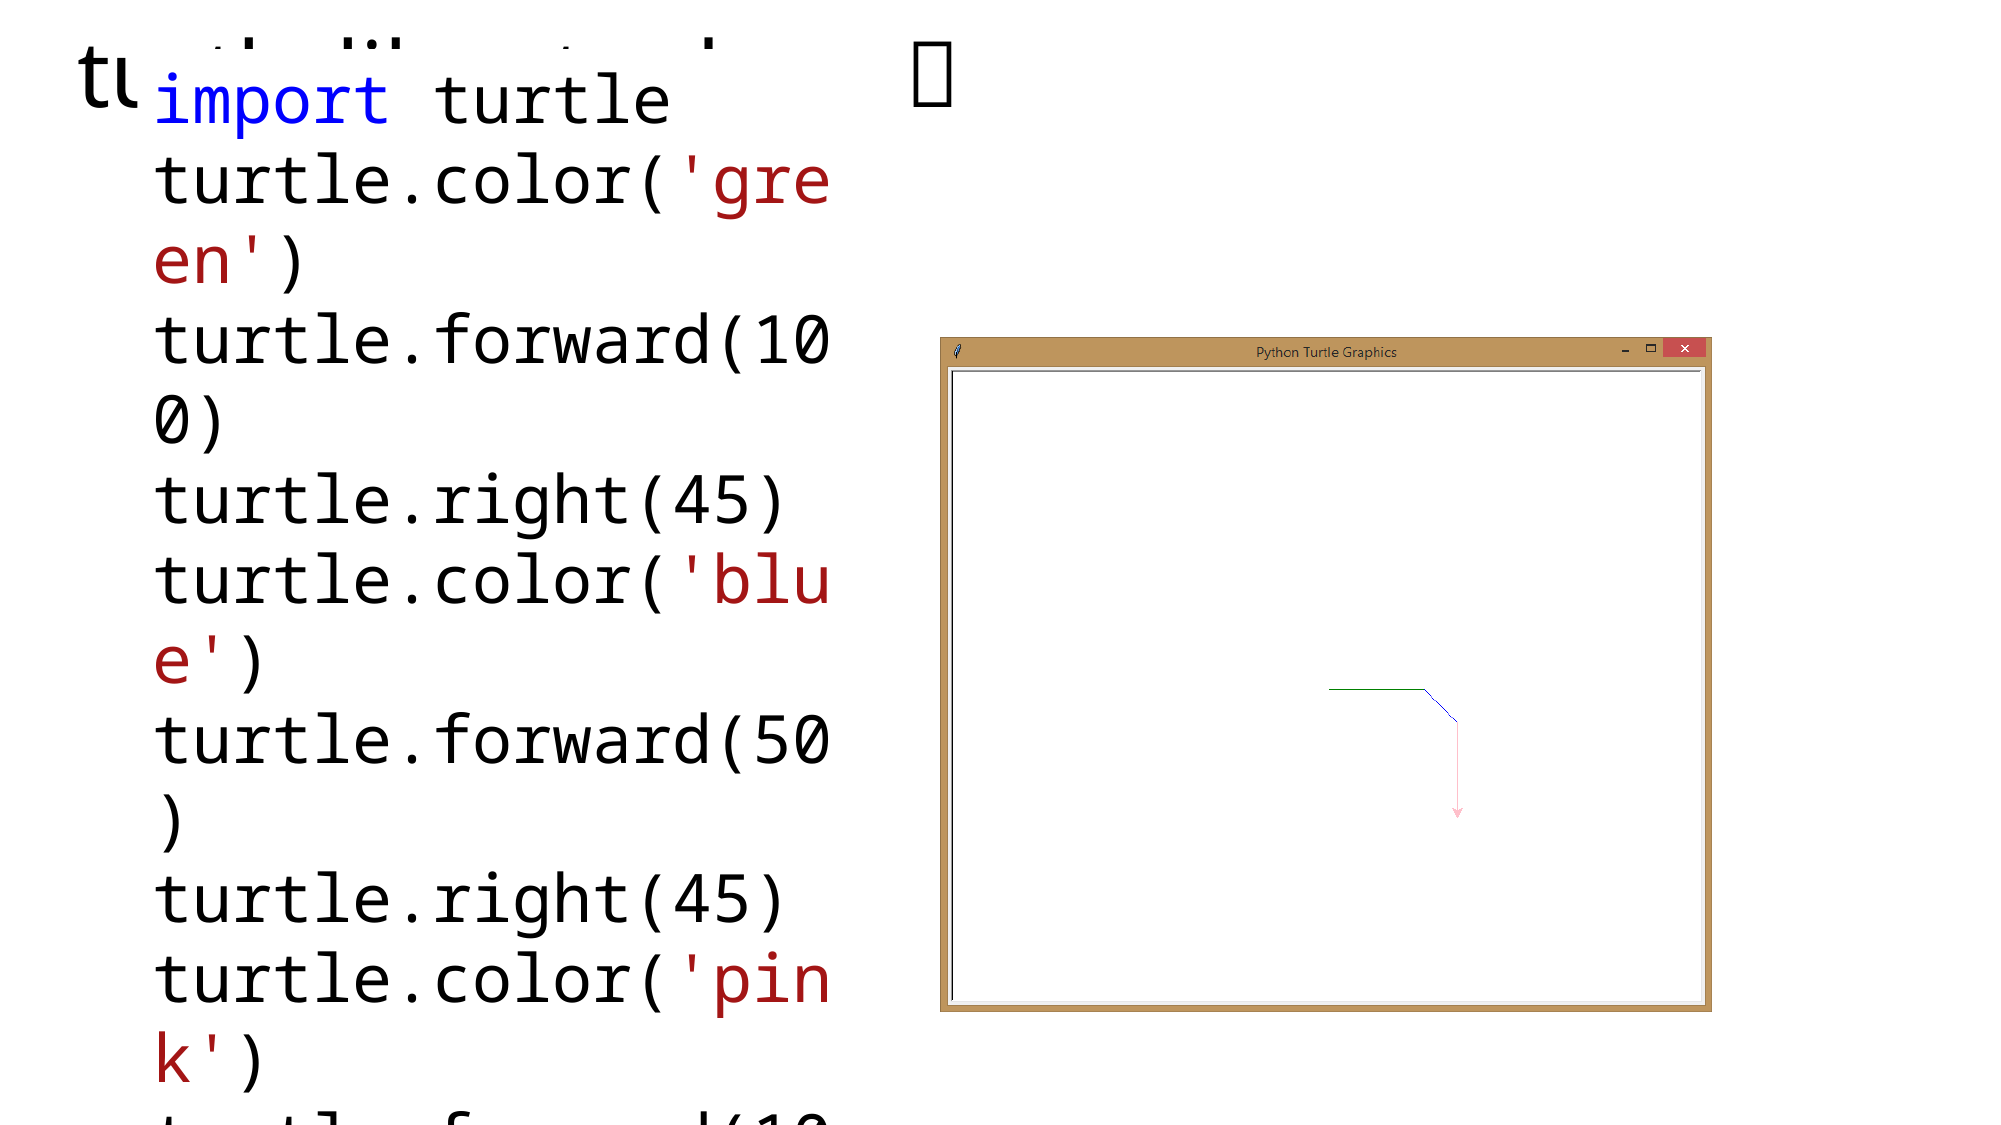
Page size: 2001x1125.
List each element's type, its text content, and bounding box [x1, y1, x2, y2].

title turtle likes to draw  [62, 29, 1953, 205]
list import turtle turtle.color('green') turtle.forward(100) turtle.right(45) turtle.color('blue') turtle.forward(50) turtle.right(45) turtle.color('pink') turtle.forward(100) [137, 49, 880, 1125]
picture [940, 337, 1712, 1013]
